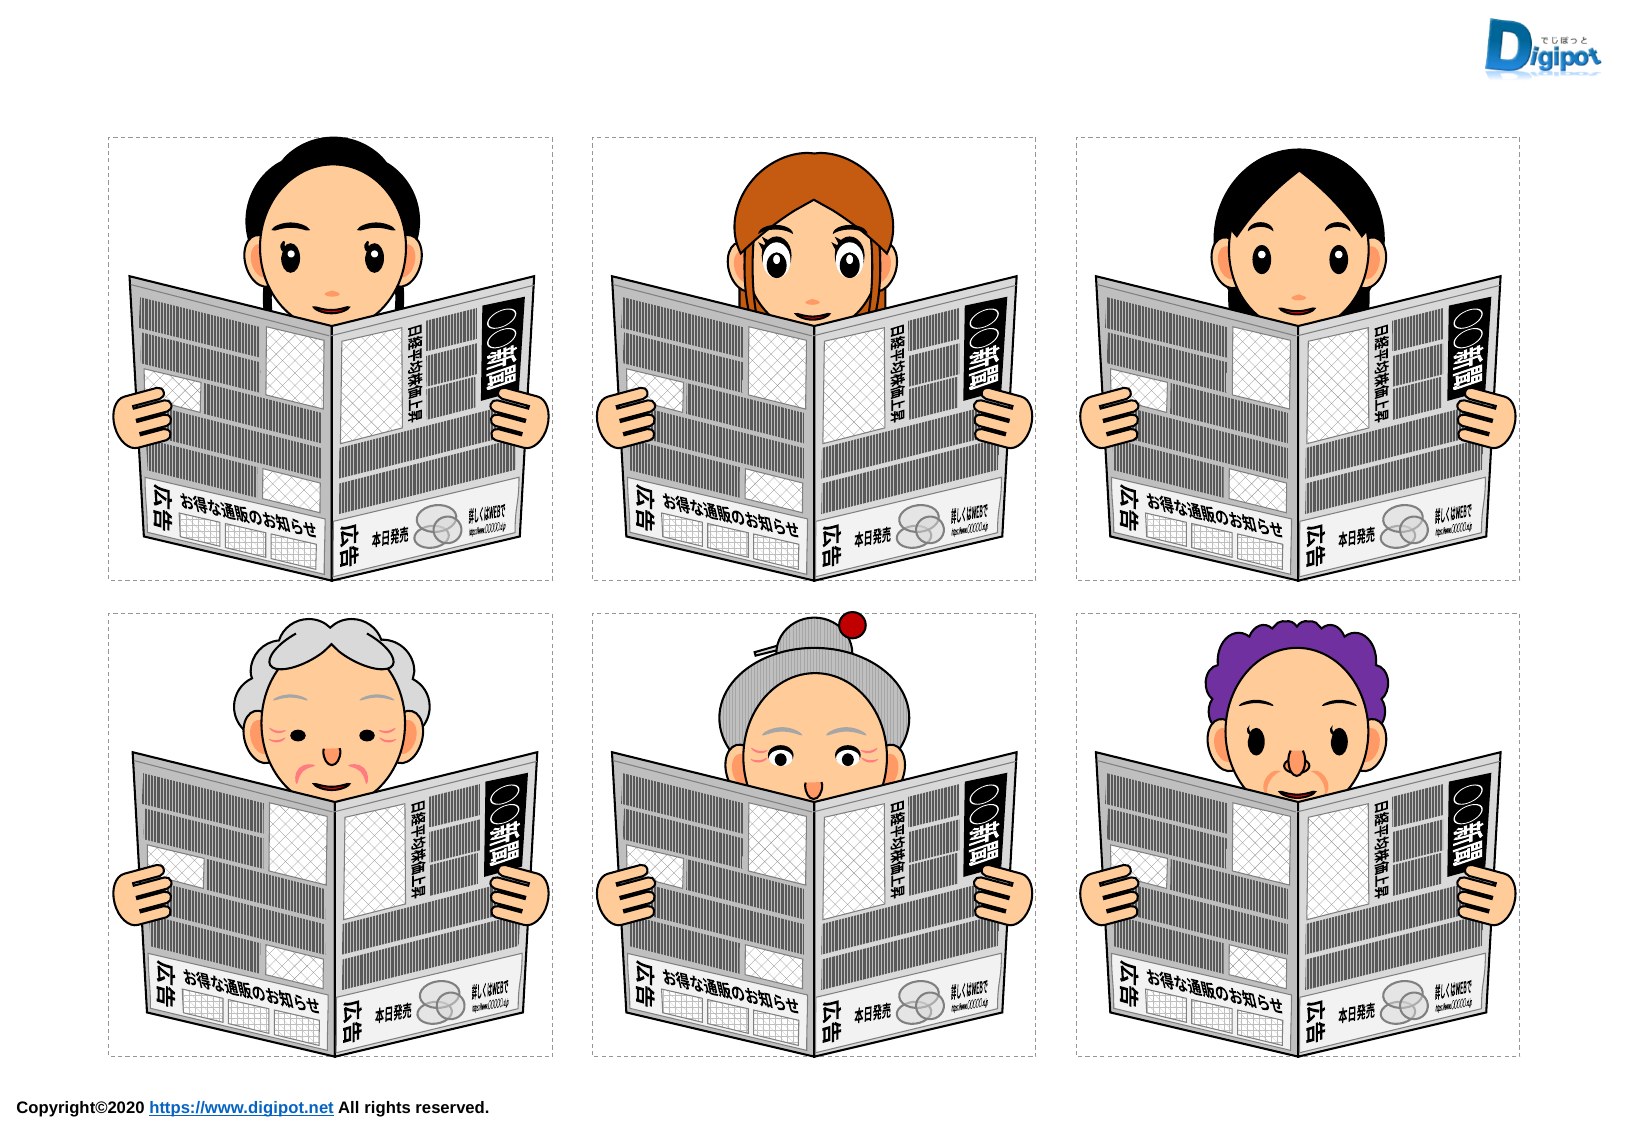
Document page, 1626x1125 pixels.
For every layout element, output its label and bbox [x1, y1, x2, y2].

text_box [1080, 621, 1516, 1057]
text_box [597, 612, 1033, 1057]
picture [1485, 18, 1602, 82]
text_box [113, 137, 549, 581]
text_box [113, 618, 549, 1057]
text_box [1080, 133, 1516, 581]
text_box [597, 152, 1033, 581]
